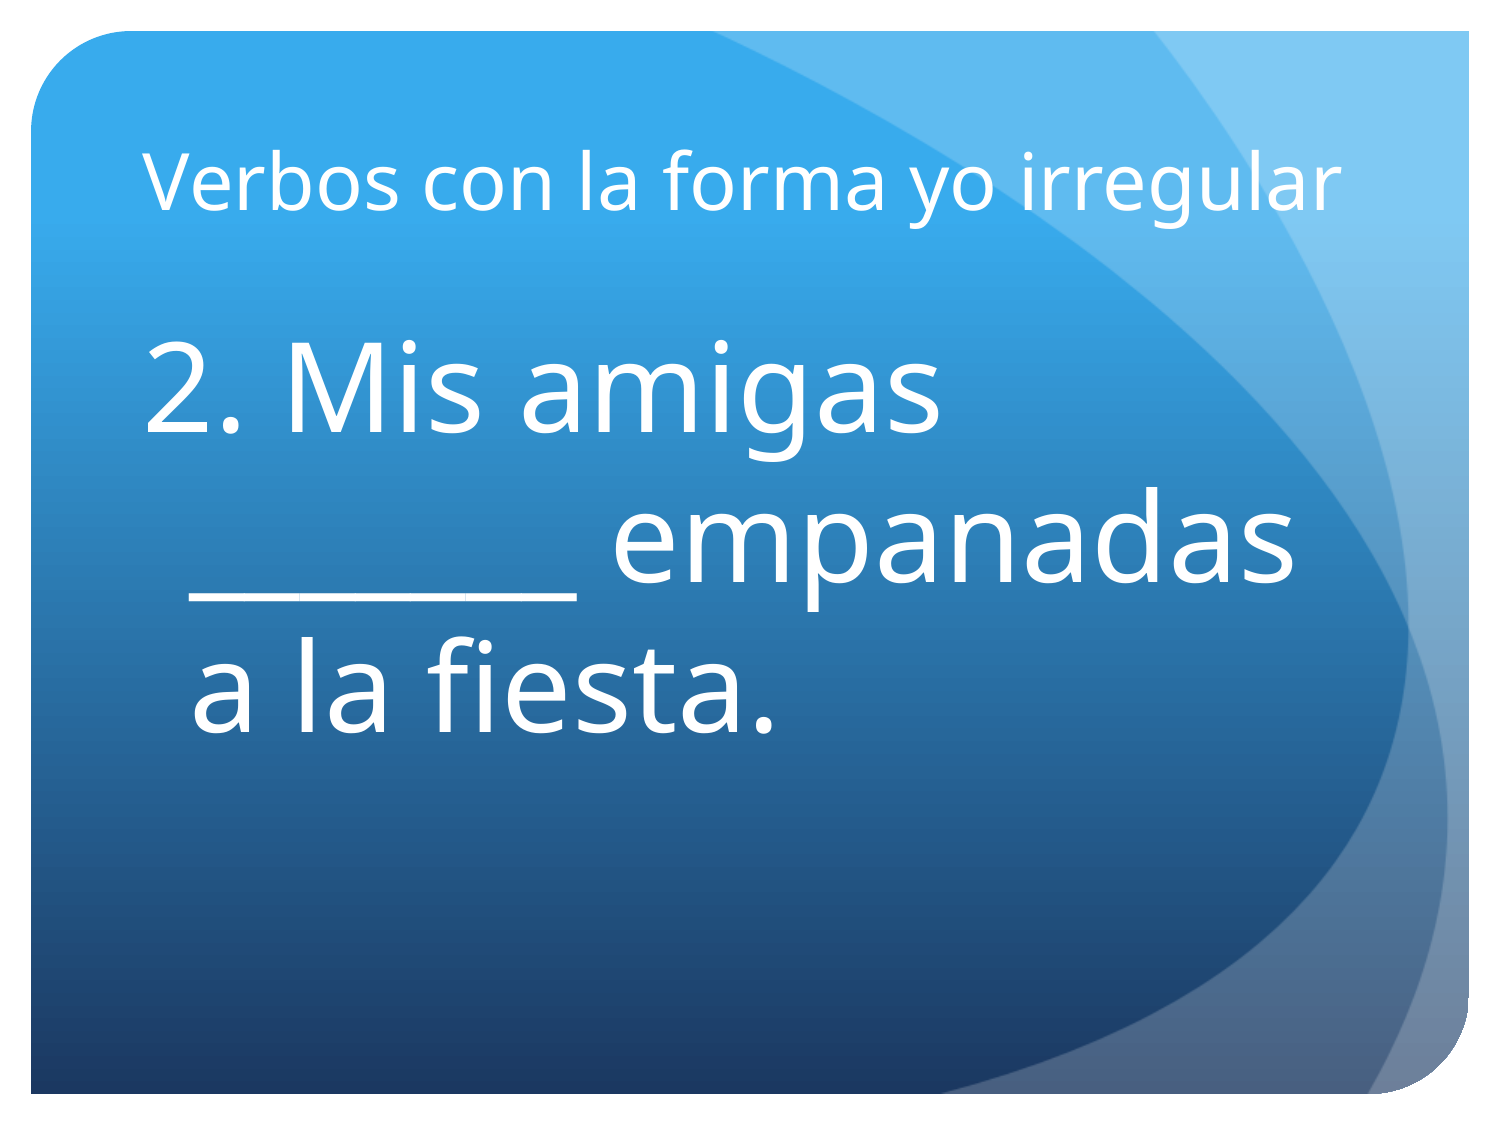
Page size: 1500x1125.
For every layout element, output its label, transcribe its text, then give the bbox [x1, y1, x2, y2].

title Verbos con la forma yo irregular [127, 62, 1372, 234]
list 2. Mis amigas _______ empanadas a la fiesta. [127, 299, 1372, 991]
picture [24, 30, 1473, 1094]
